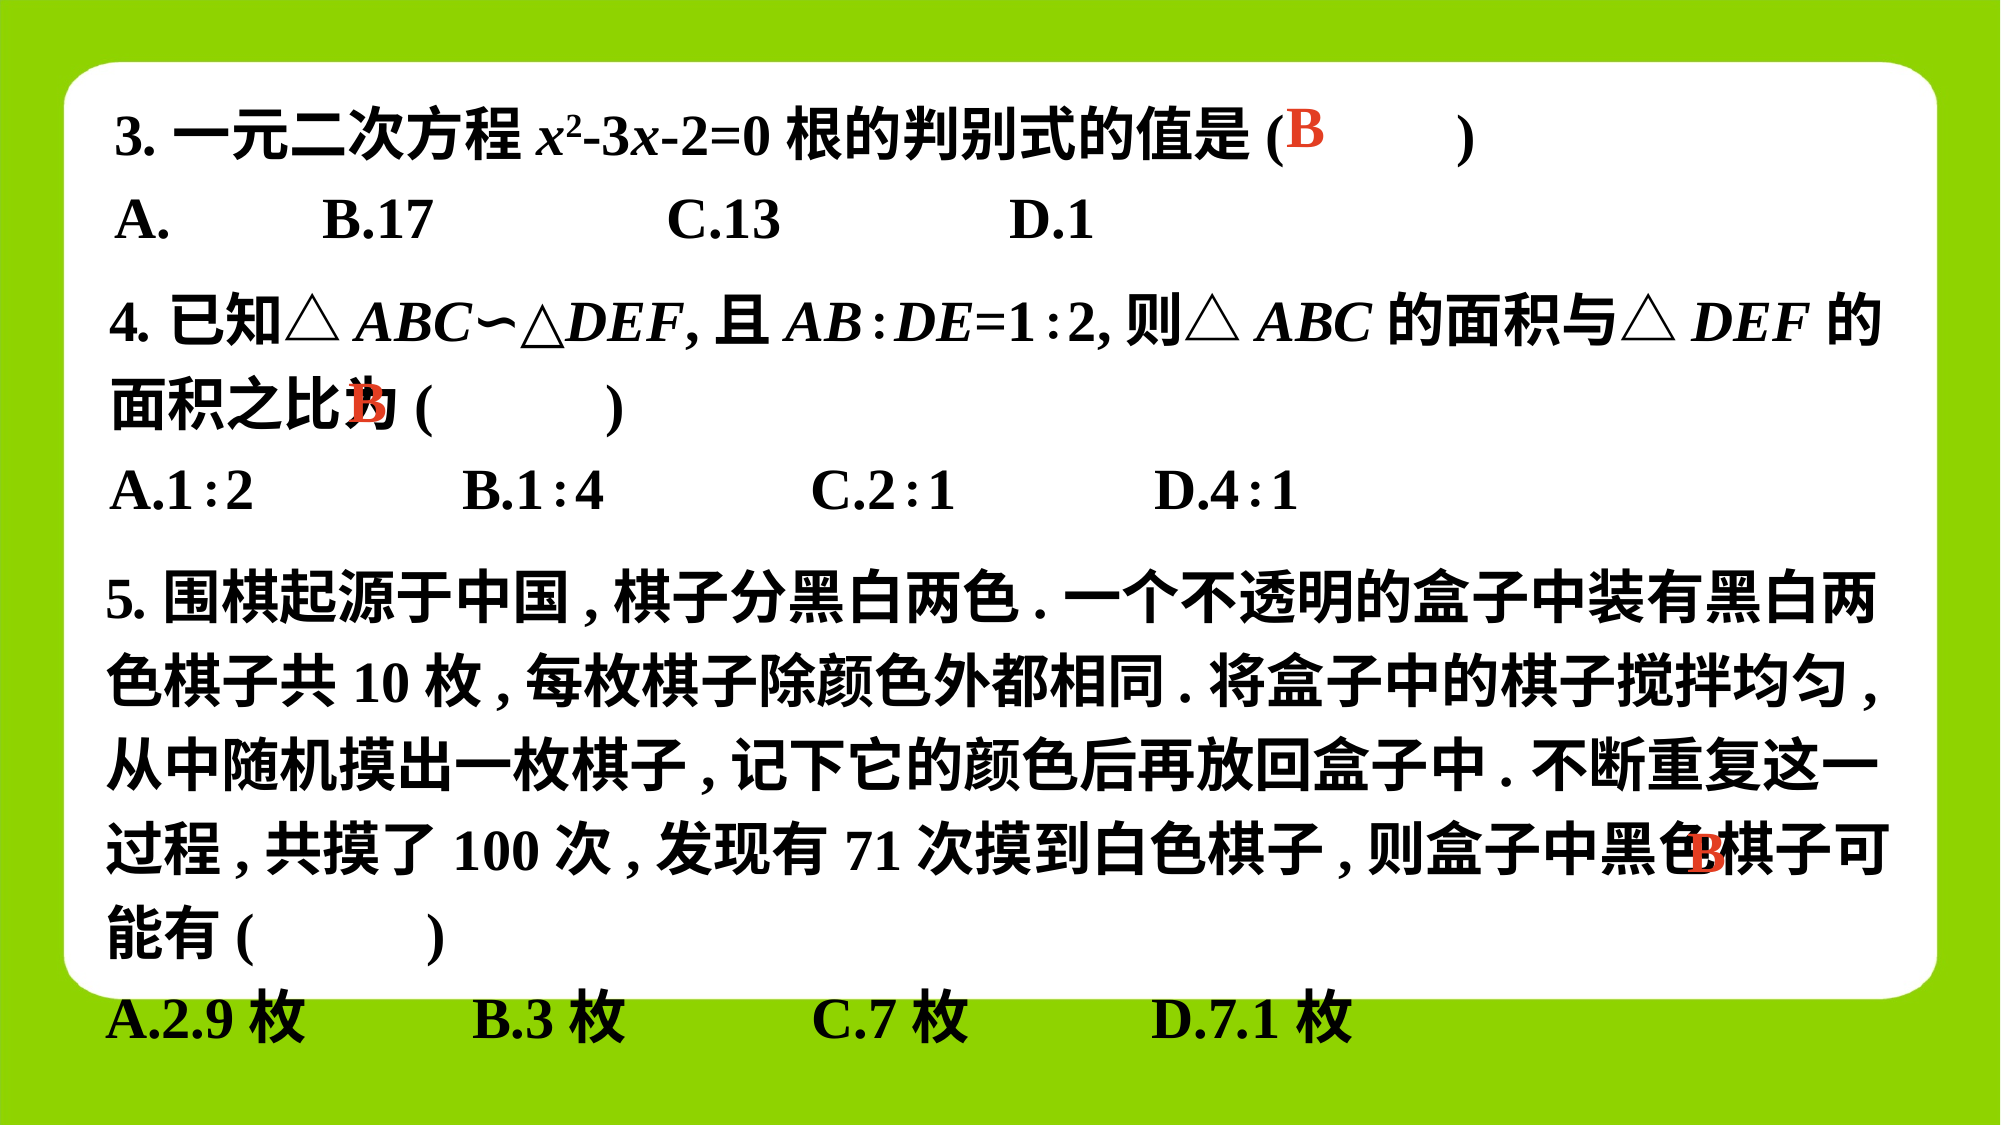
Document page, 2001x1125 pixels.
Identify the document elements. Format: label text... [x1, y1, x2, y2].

text_box B [1673, 806, 1768, 892]
text_box B [1271, 81, 1336, 166]
picture [0, 0, 2001, 1125]
text_box 5.围棋起源于中国,棋子分黑白两色.一个不透明的盒子中装有黑白两色棋子共10枚,每枚棋子除颜色外都相同.将盒子中的棋子搅拌均匀,从中随机摸出一枚棋子,记下它的颜色后再放回盒子中.不断重复这一过程,共摸了100次,发现有71次摸到白色棋子,则盒子中黑色棋子可能有( ) A.2.9枚 B.3枚 C.7枚 D.7.1枚 [90, 538, 1945, 1058]
text_box B [333, 357, 422, 442]
text_box 4.已知△ABC∽△DEF,且AB∶DE=1∶2,则△ABC的面积与△DEF的面积之比为( ) A.1∶2 B.1∶4 C.2∶1 D.4∶1 [94, 261, 1926, 529]
